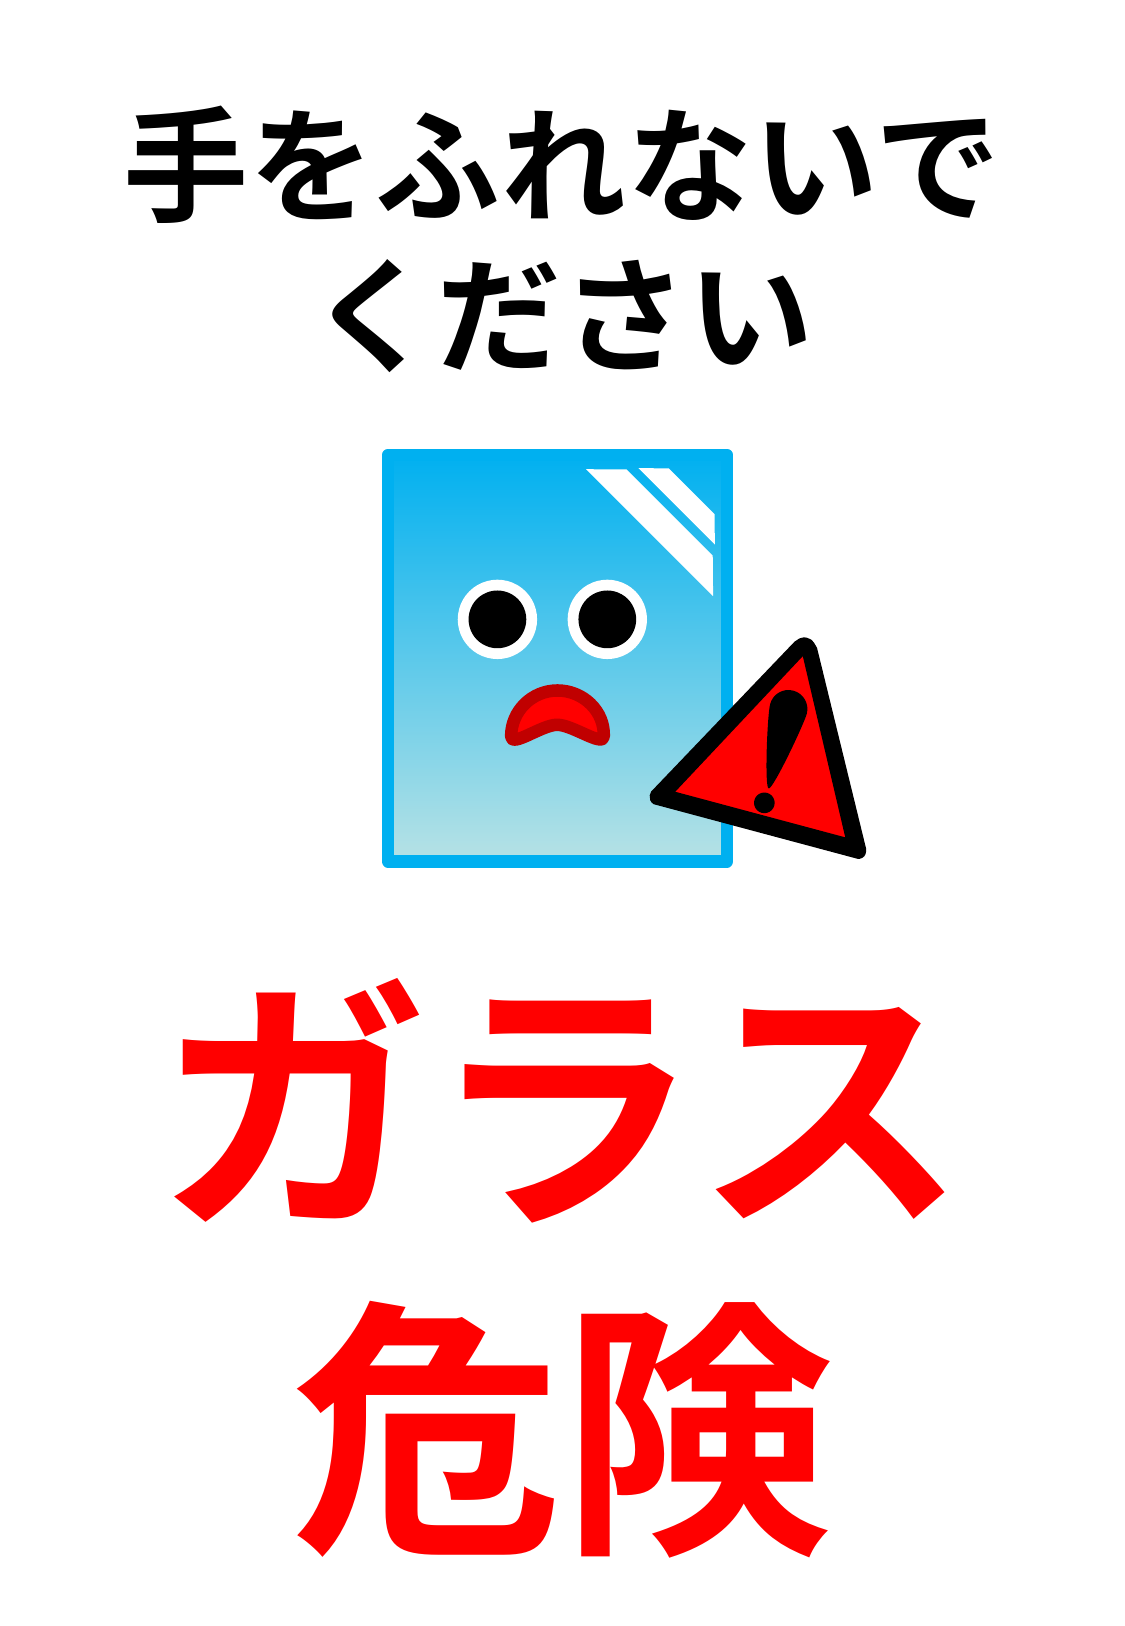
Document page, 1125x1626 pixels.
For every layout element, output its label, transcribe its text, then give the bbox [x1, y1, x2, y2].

text_box 手をふれないで ください [0, 80, 1125, 395]
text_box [387, 432, 728, 862]
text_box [669, 634, 894, 836]
text_box ガラス 危険 [0, 928, 1125, 1594]
